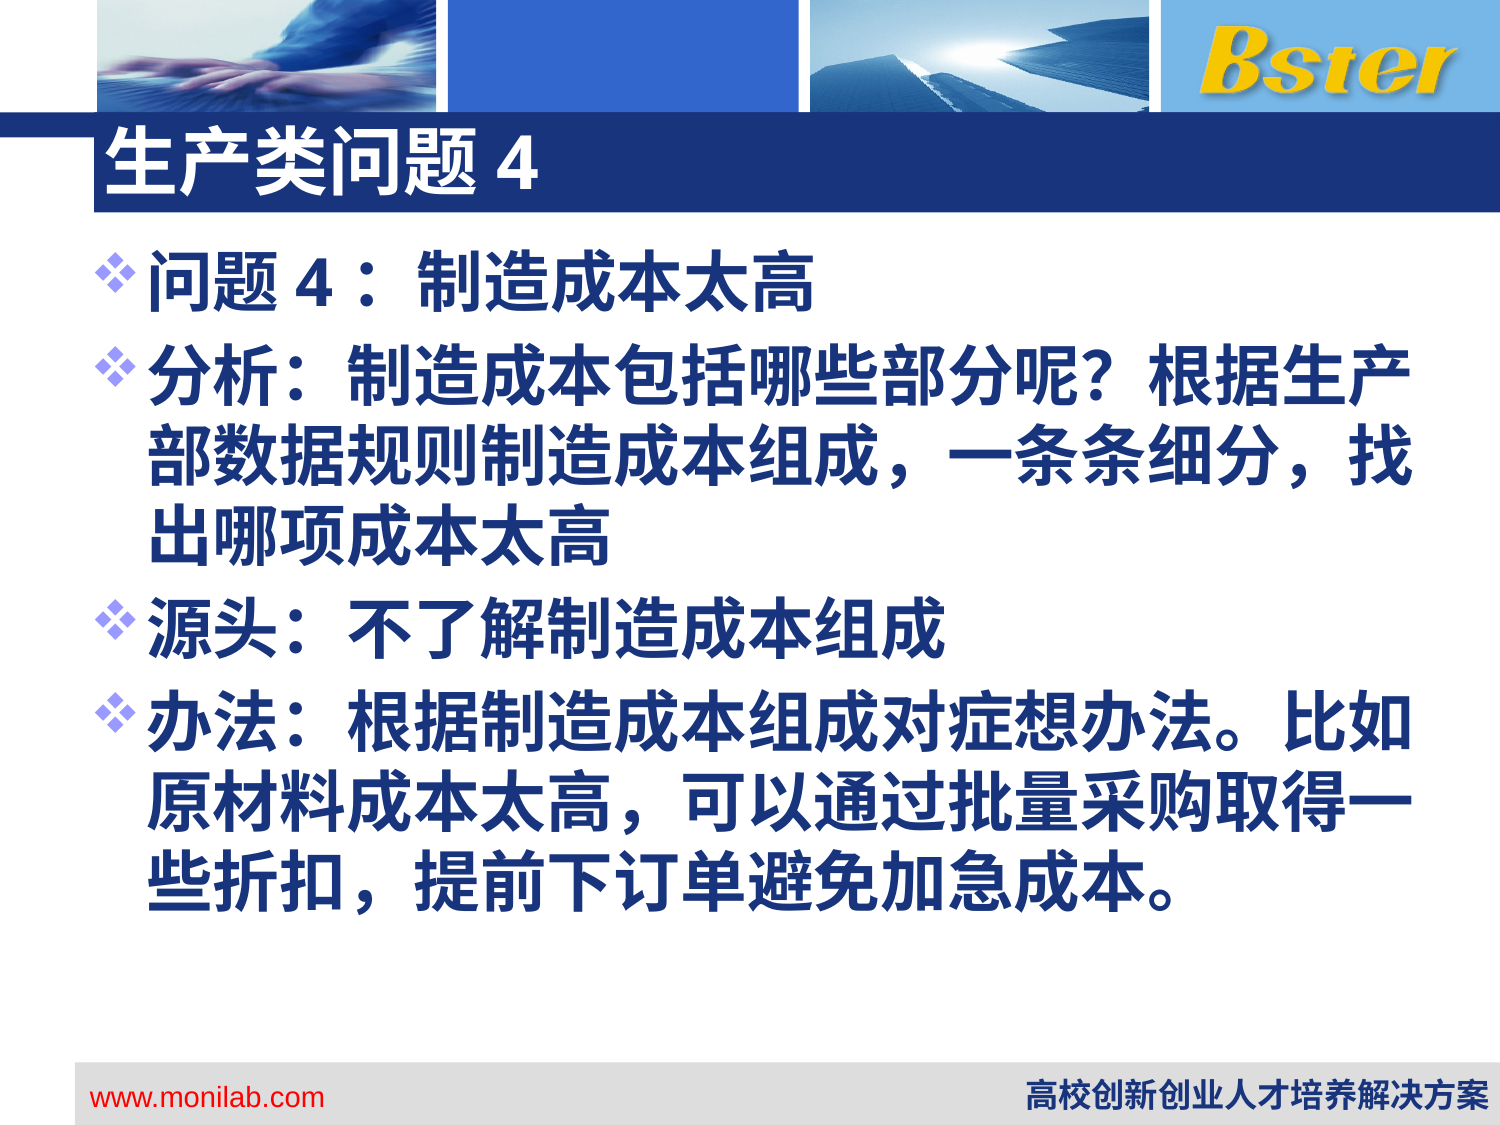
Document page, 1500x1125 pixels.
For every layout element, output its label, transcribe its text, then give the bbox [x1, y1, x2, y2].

picture [97, 0, 437, 112]
title 生产类问题4 [88, 113, 1369, 206]
list 问题4：制造成本太高 分析：制造成本包括哪些部分呢？根据生产部数据规则制造成本组成，一条条细分，找出哪项成本太高 源头：不了解制造成本组成 办法：根据制造成本组成对症想办法。比如原材料成本太高，可以通过批量采购取得一些折扣，提前下订单避免加急成本。 [74, 232, 1454, 1034]
picture [1199, 26, 1458, 94]
picture [810, 0, 1150, 112]
